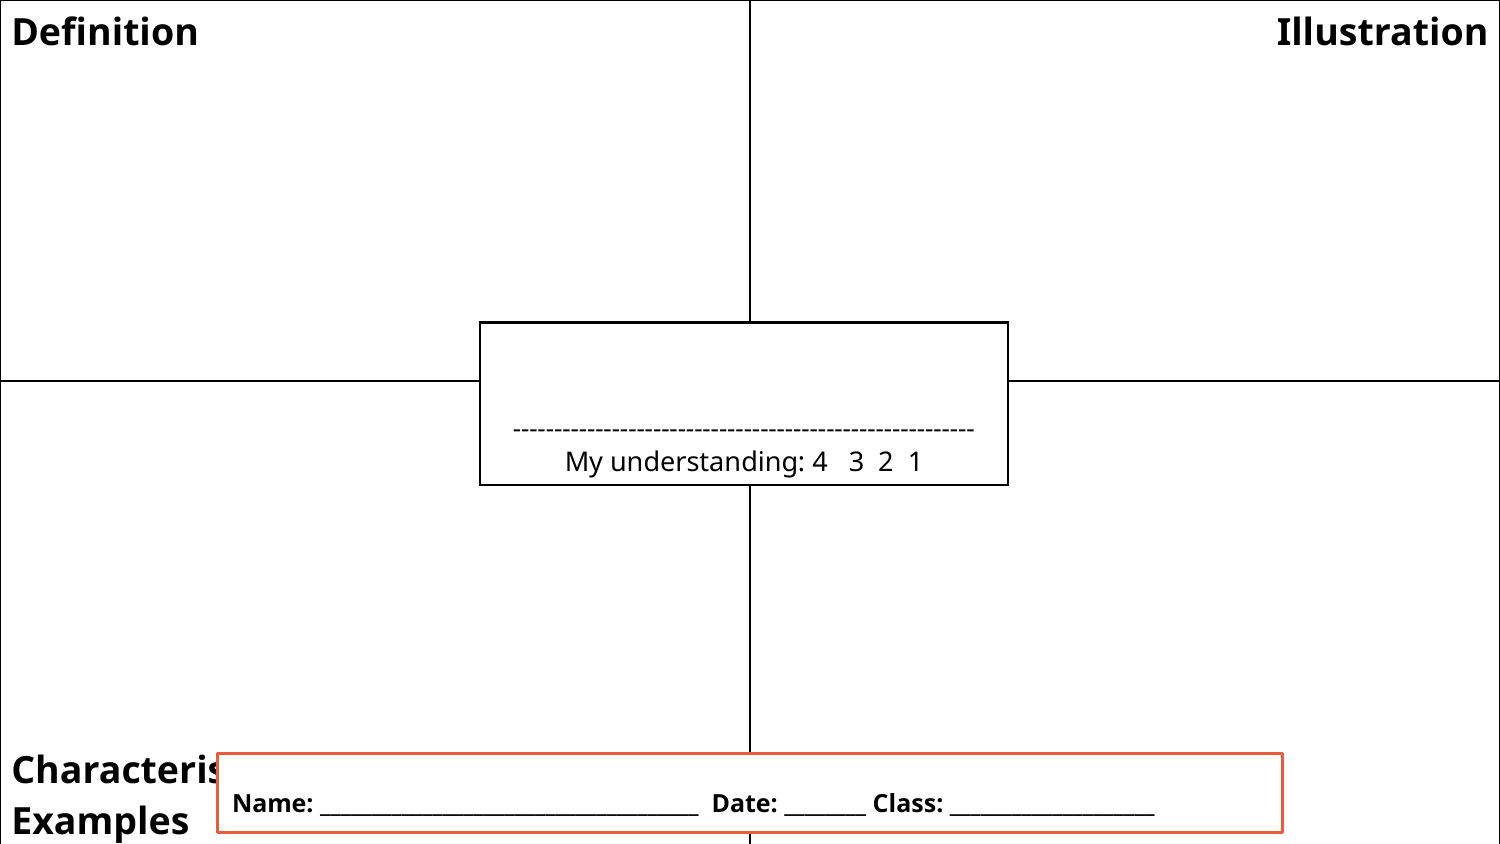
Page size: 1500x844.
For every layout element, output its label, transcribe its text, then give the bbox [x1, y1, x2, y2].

table_cell Characteristics/ Examples [1, 382, 749, 844]
text_box Name: _____________________________________ Date: ________ Class: ____________________ [217, 753, 1283, 833]
text_box -------------------------------------------------------- My understanding: 4 3 2 1 [480, 322, 1008, 486]
table_header Definition [1, 1, 749, 380]
table_cell Question [751, 382, 1499, 844]
table_header Illustration [751, 1, 1499, 380]
